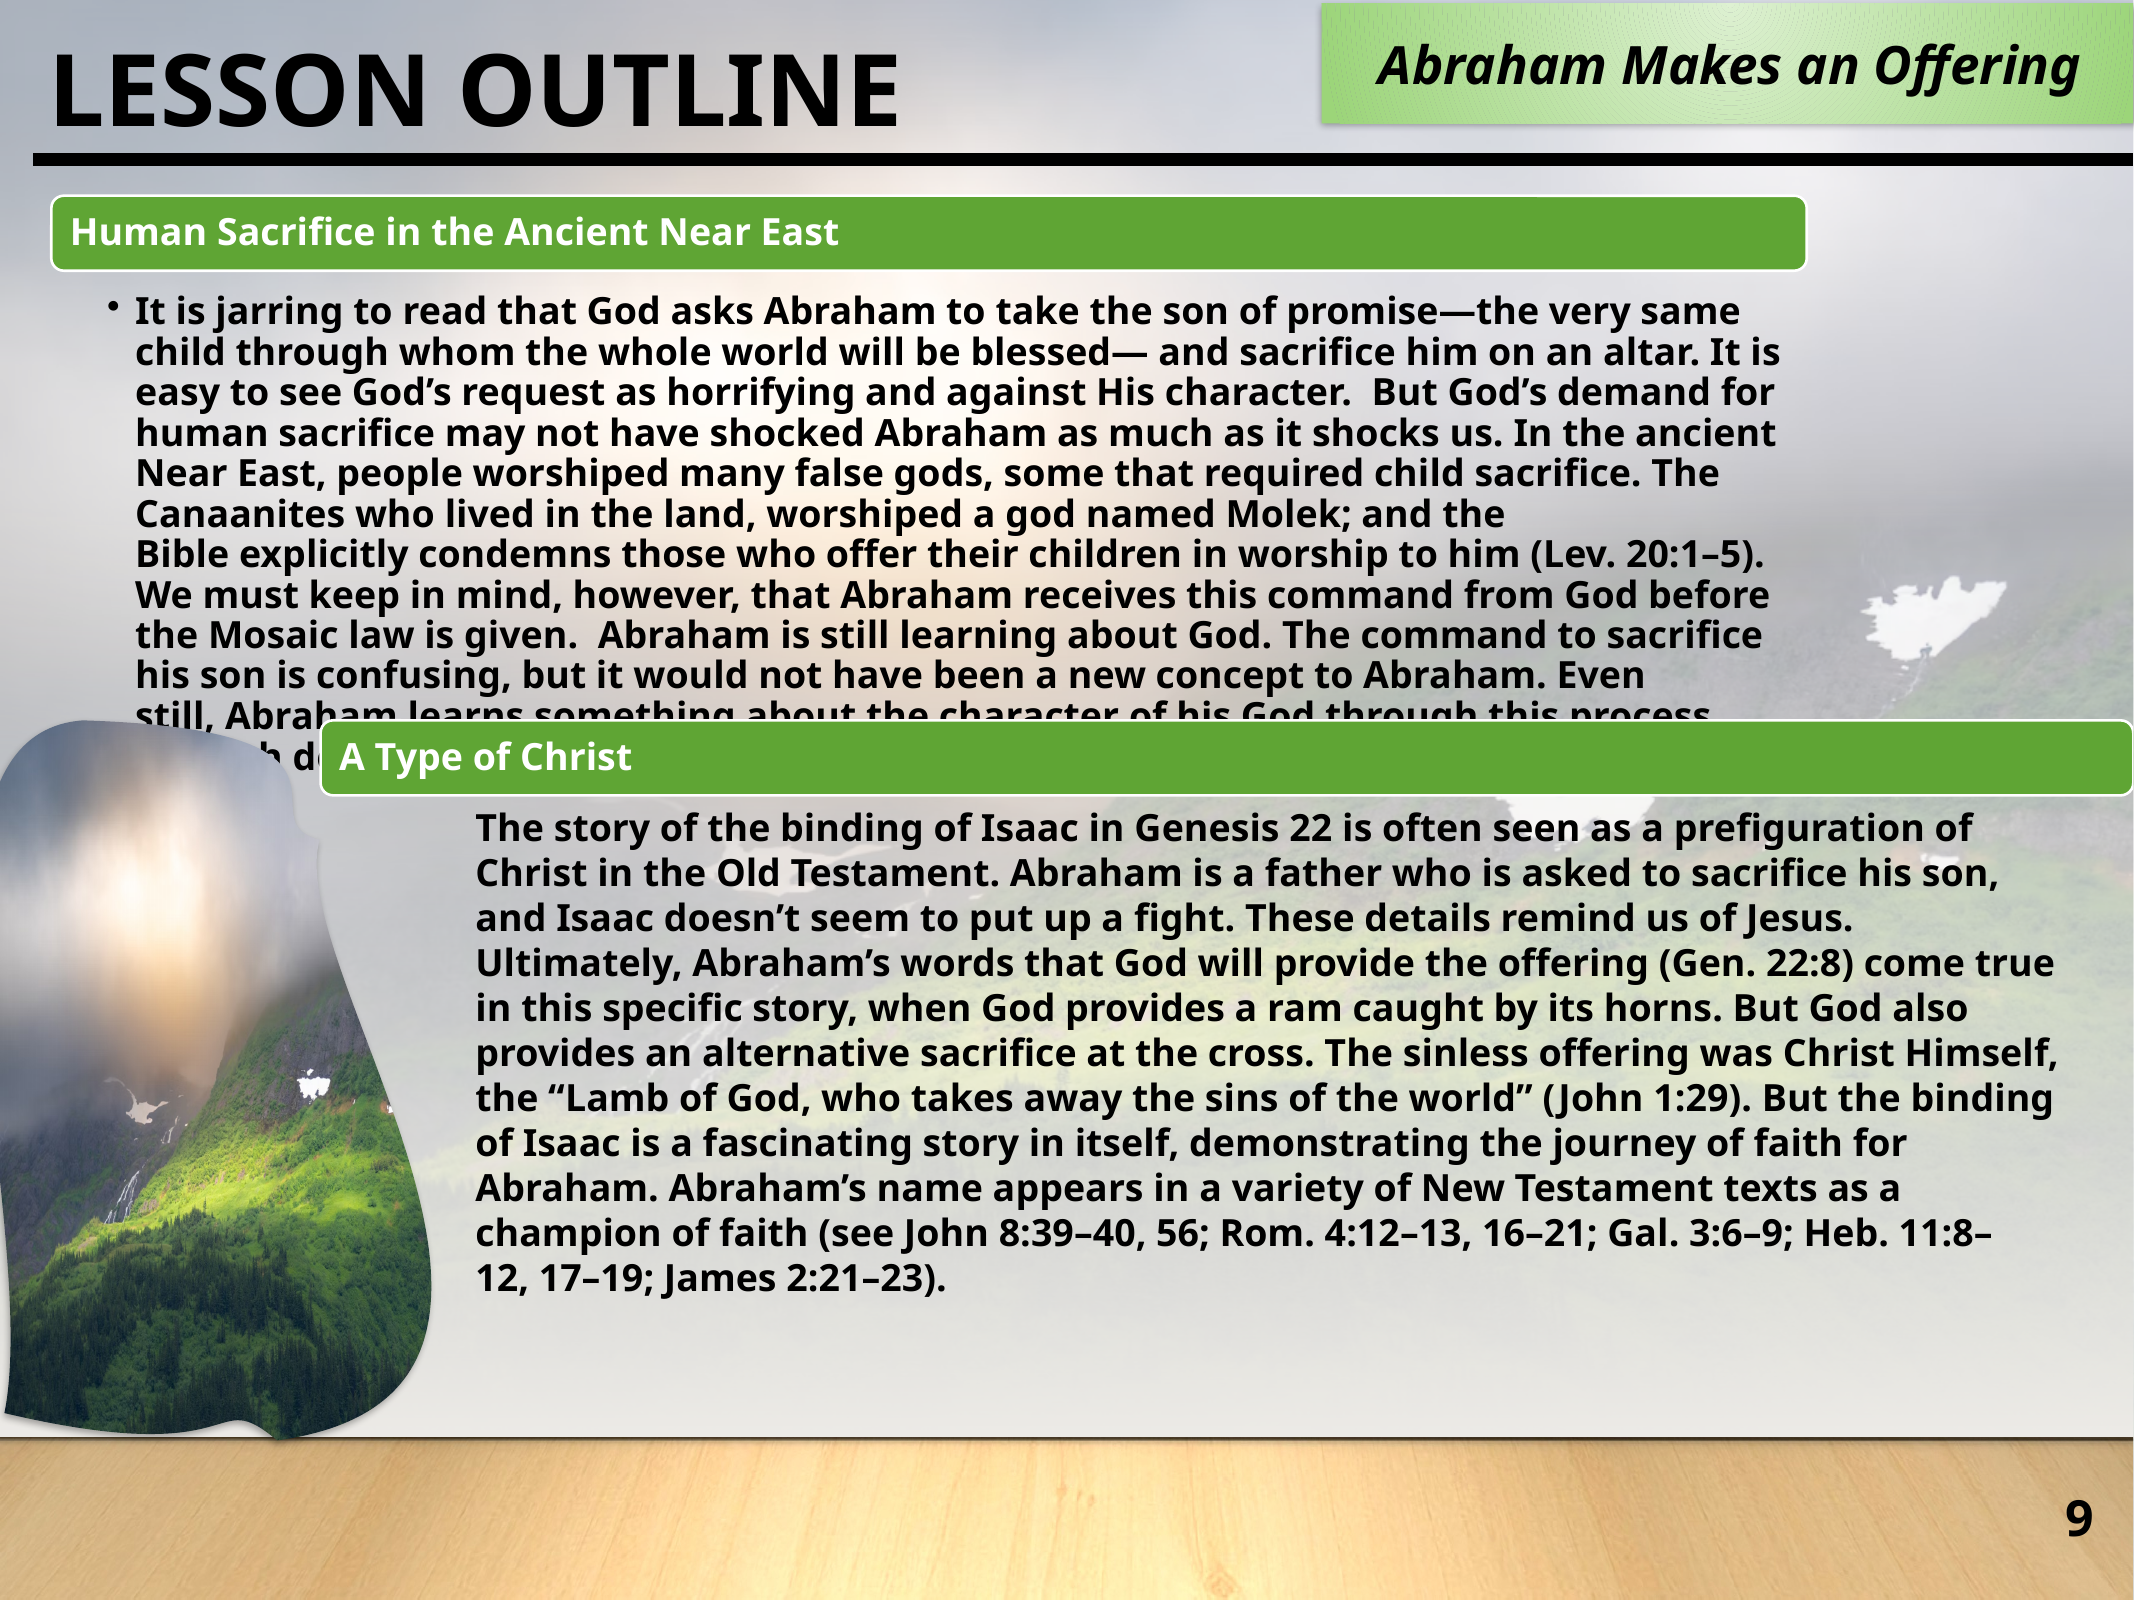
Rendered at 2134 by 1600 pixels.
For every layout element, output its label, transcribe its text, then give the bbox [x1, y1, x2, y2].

text_box LESSON OUTLINE [33, 18, 1492, 153]
text_box 9 [1923, 1479, 2109, 1597]
text_box [0, 726, 433, 1442]
picture [0, 1437, 2134, 1600]
text_box Abraham Makes an Offering [1321, 3, 2134, 124]
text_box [51, 195, 1807, 801]
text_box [320, 720, 2134, 1278]
